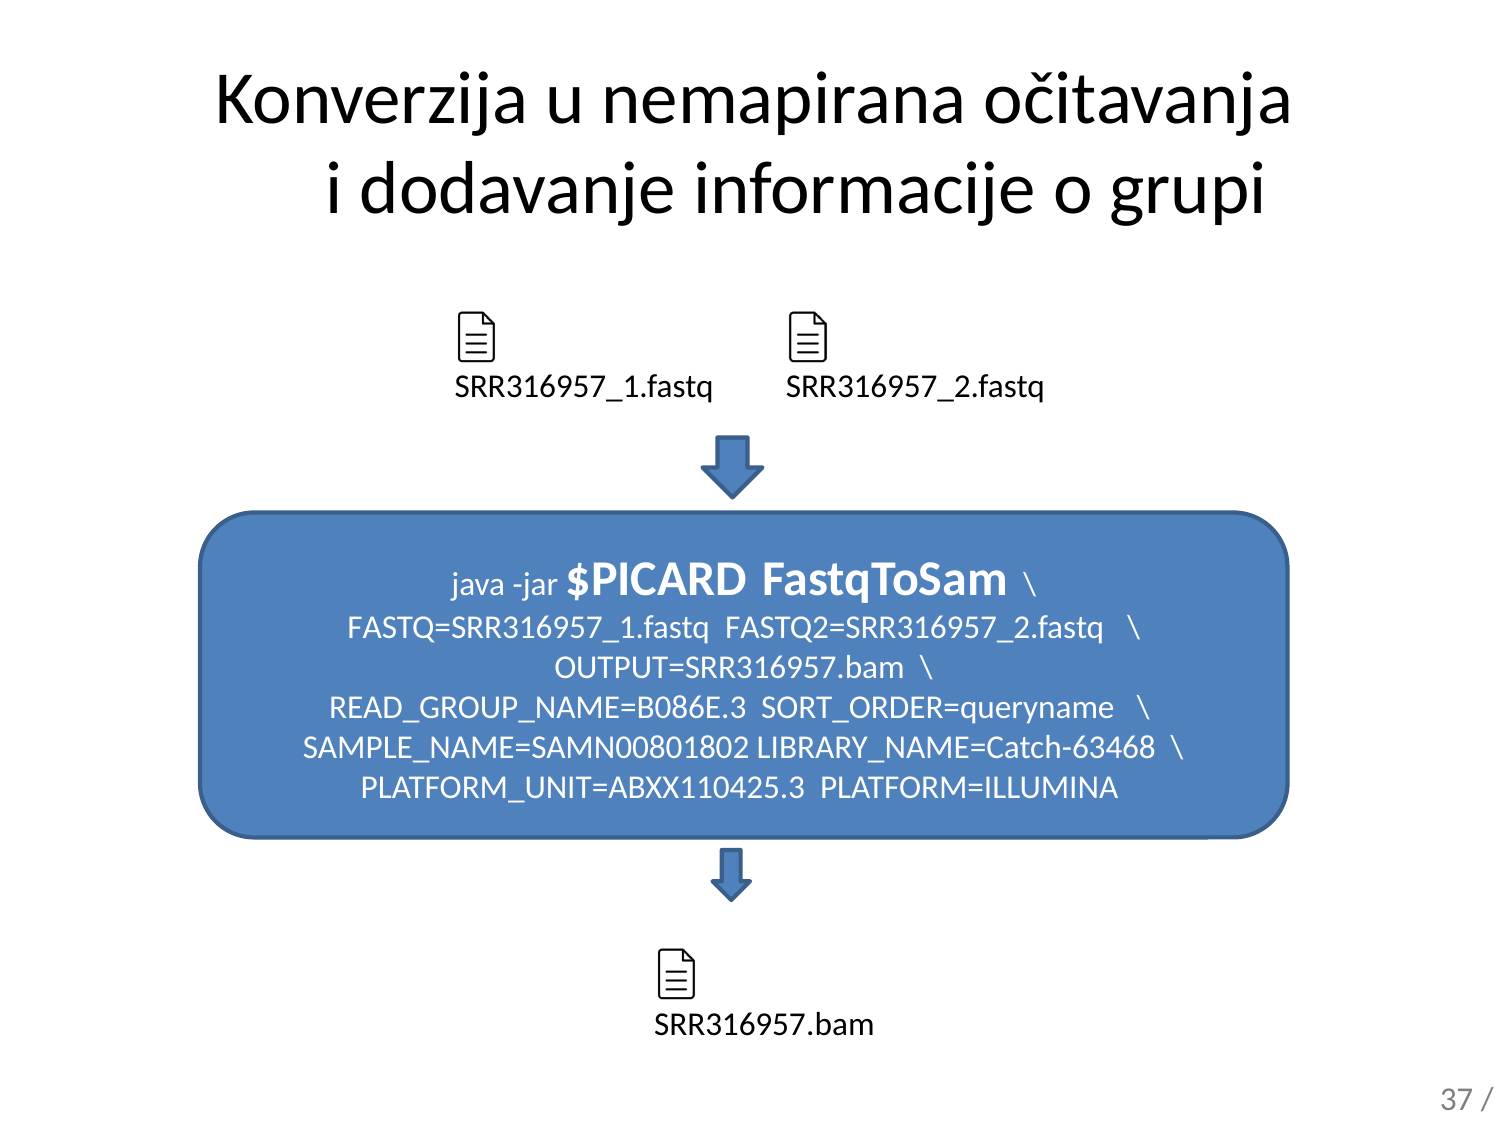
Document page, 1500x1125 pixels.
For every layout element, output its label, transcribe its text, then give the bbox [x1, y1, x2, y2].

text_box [437, 310, 732, 413]
text_box [700, 435, 765, 500]
title Konverzija u nemapirana očitavanja i dodavanje informacije o grupi [75, 45, 1425, 233]
text_box [710, 847, 752, 903]
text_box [637, 947, 892, 1051]
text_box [768, 310, 1063, 413]
text_box java -jar $PICARD FastqToSam \ FASTQ=SRR316957_1.fastq FASTQ2=SRR316957_2.fastq \ OUTPUT=SRR316957.bam \ READ_GROUP_NAME=B086E.3 SORT_ORDER=queryname \ SAMPLE_NAME=SAMN00801802 LIBRARY_NAME=Catch-63468 \ PLATFORM_UNIT=ABXX110425.3 PLATFORM=ILLUMINA [197, 510, 1290, 840]
